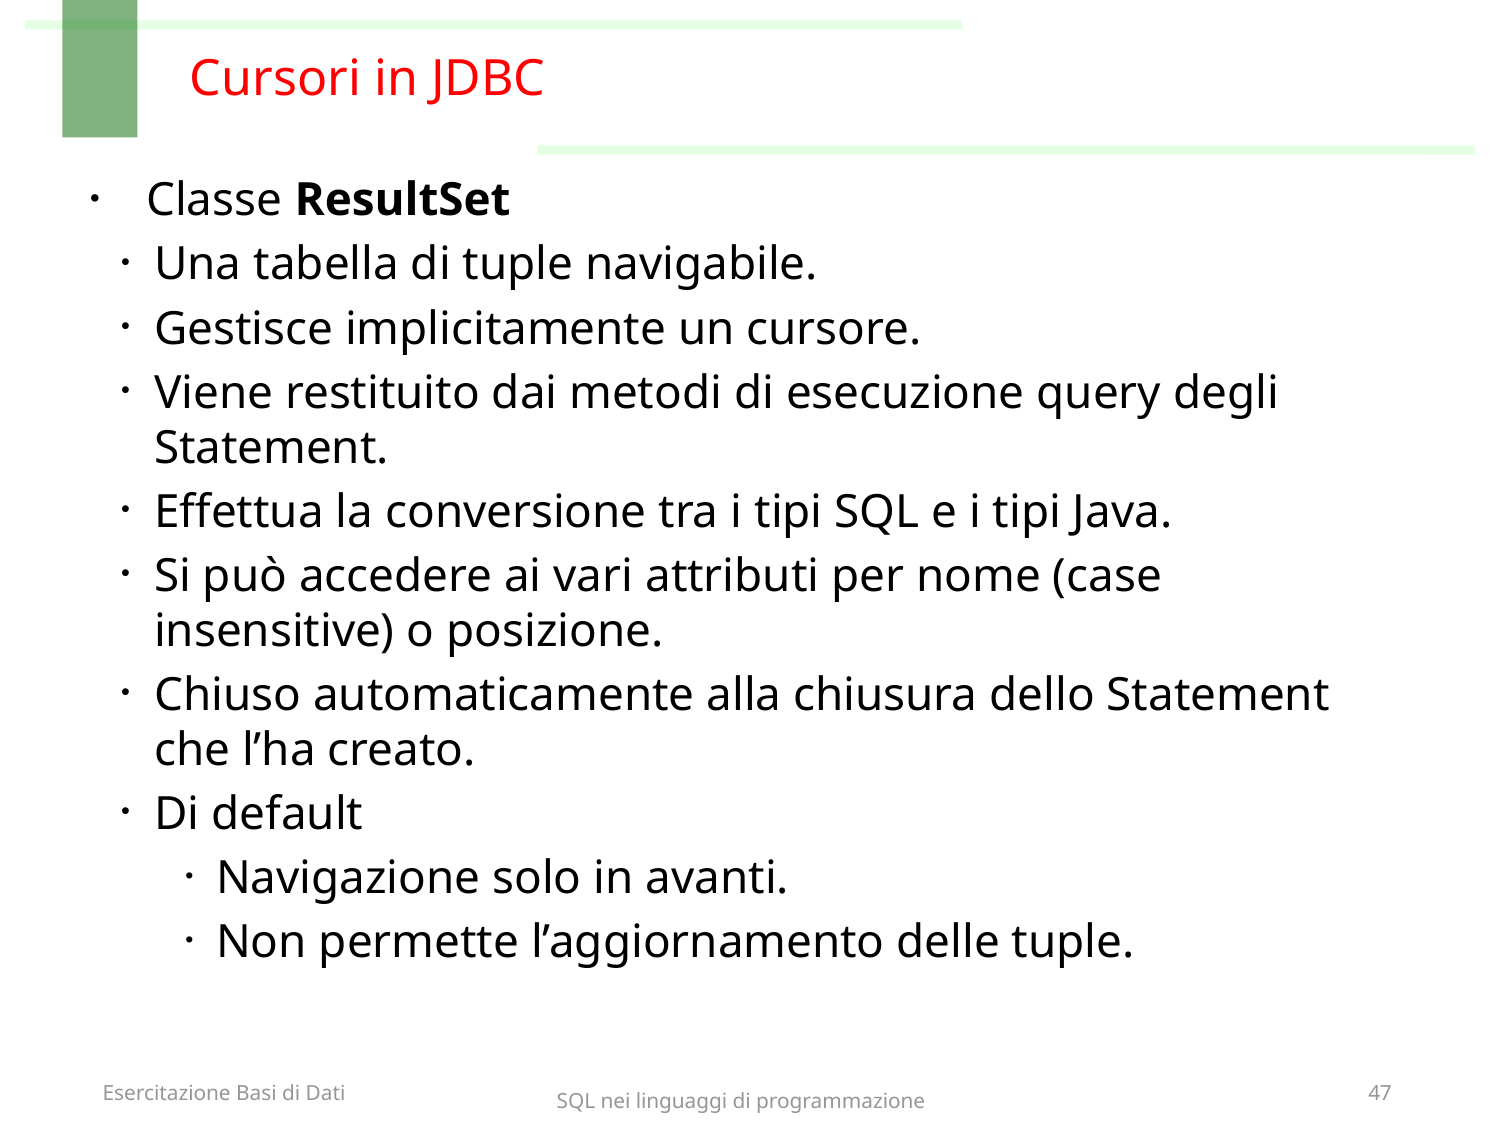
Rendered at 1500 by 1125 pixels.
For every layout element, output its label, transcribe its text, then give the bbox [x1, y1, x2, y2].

title Cursori in JDBC [174, 24, 1425, 125]
list Classe ResultSet Una tabella di tuple navigabile. Gestisce implicitamente un cursore. Viene restituito dai metodi di esecuzione query degli Statement. Effettua la conversione tra i tipi SQL e i tipi Java. Si può accedere ai vari attributi per nome (case insensitive) o posizione. Chiuso automaticamente alla chiusura dello Statement che l’ha creato. Di default Navigazione solo in avanti. Non permette l’aggiornamento delle tuple. [75, 162, 1425, 1063]
footer SQL nei linguaggi di programmazione [425, 1082, 1057, 1120]
